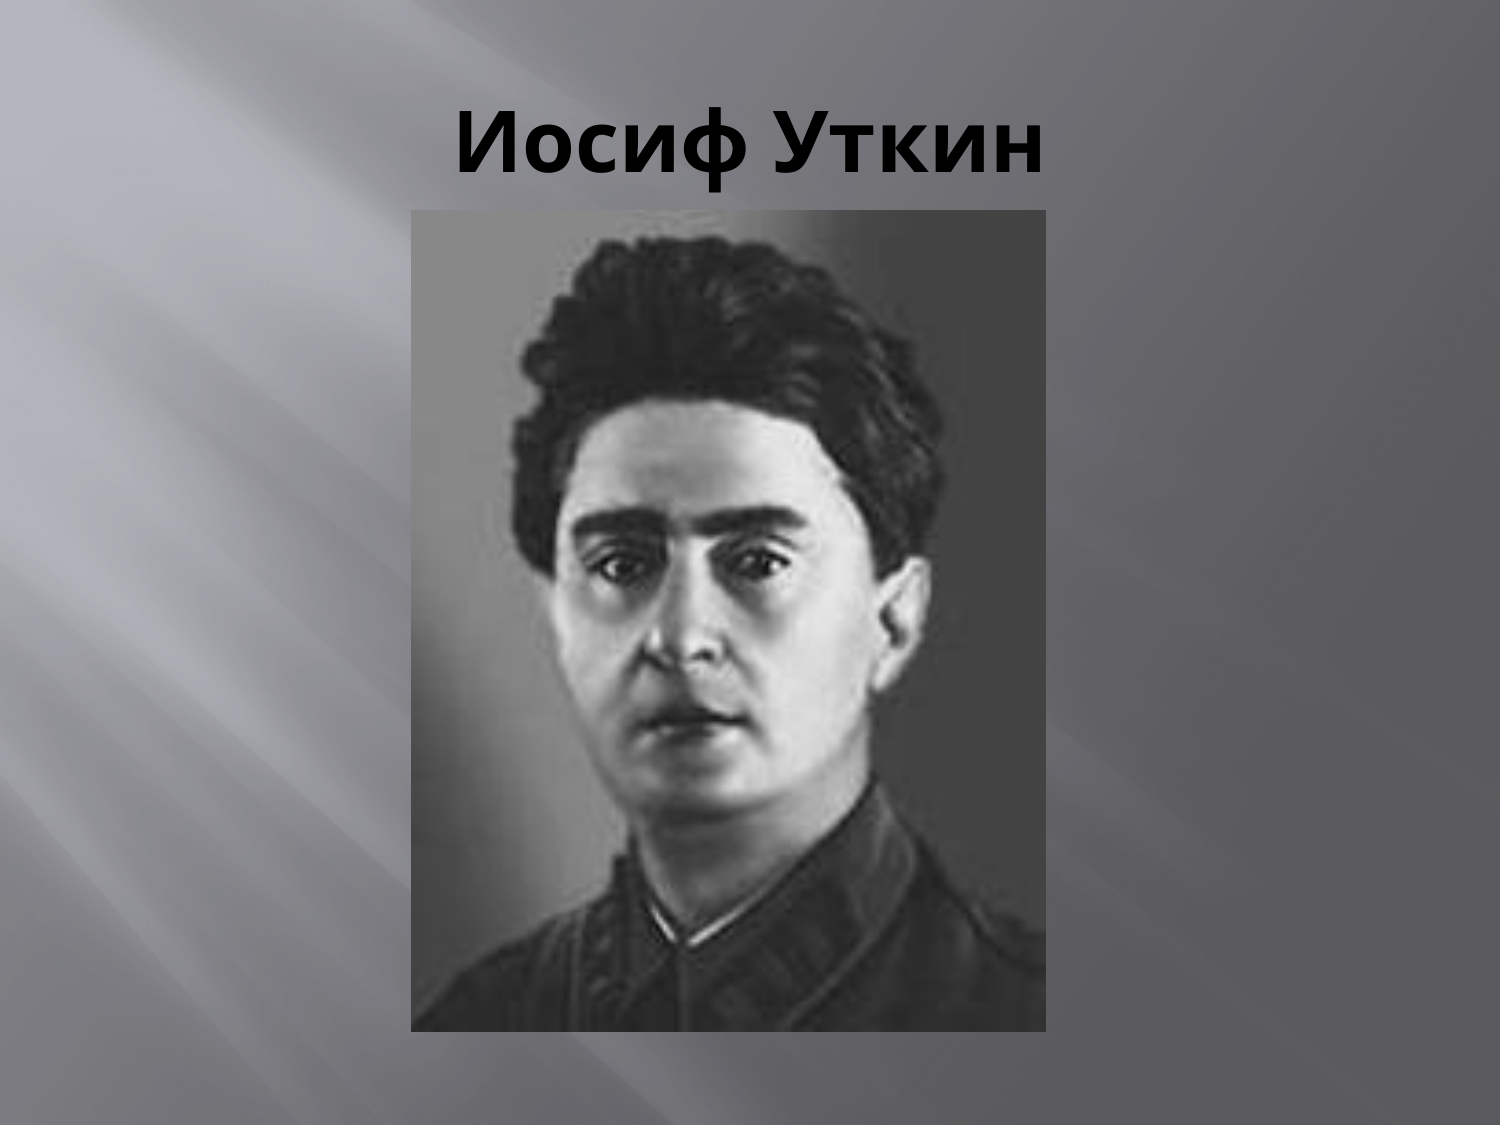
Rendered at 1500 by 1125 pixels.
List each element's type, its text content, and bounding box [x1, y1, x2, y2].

title Иосиф Уткин [75, 45, 1425, 233]
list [411, 210, 1046, 1032]
